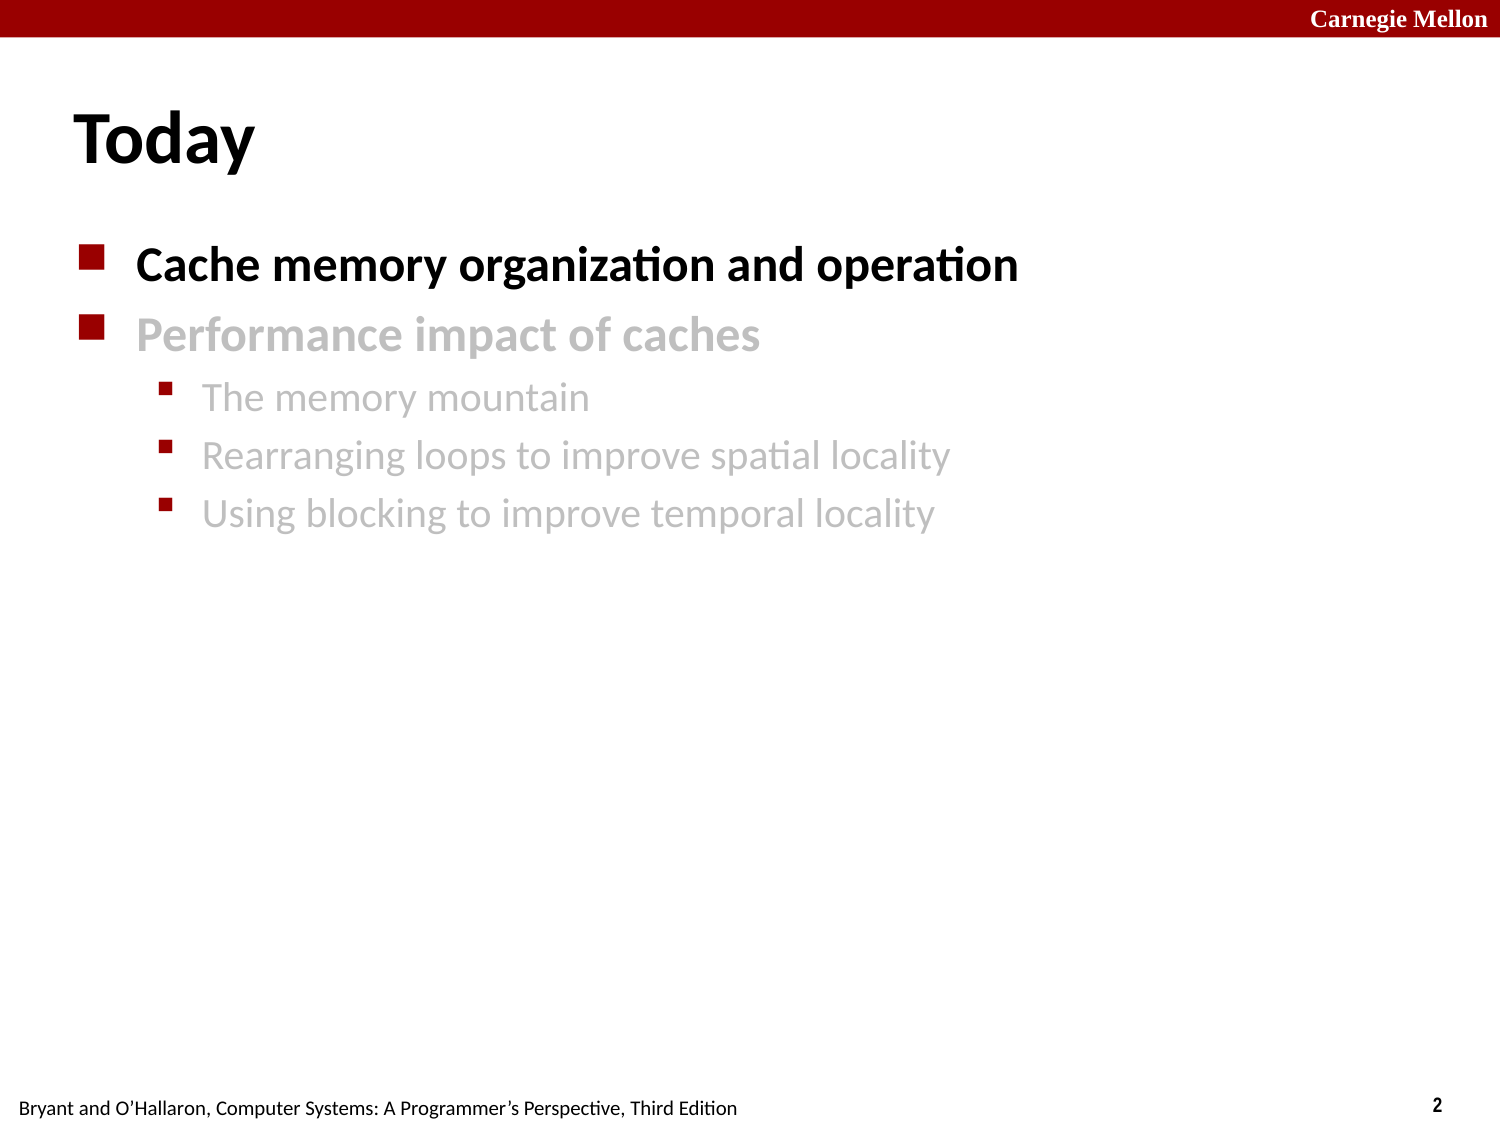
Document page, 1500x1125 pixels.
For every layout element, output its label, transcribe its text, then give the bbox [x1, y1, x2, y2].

title Today [58, 71, 1305, 197]
list Cache memory organization and operation Performance impact of caches The memory mountain Rearranging loops to improve spatial locality Using blocking to improve temporal locality [64, 223, 1361, 1040]
